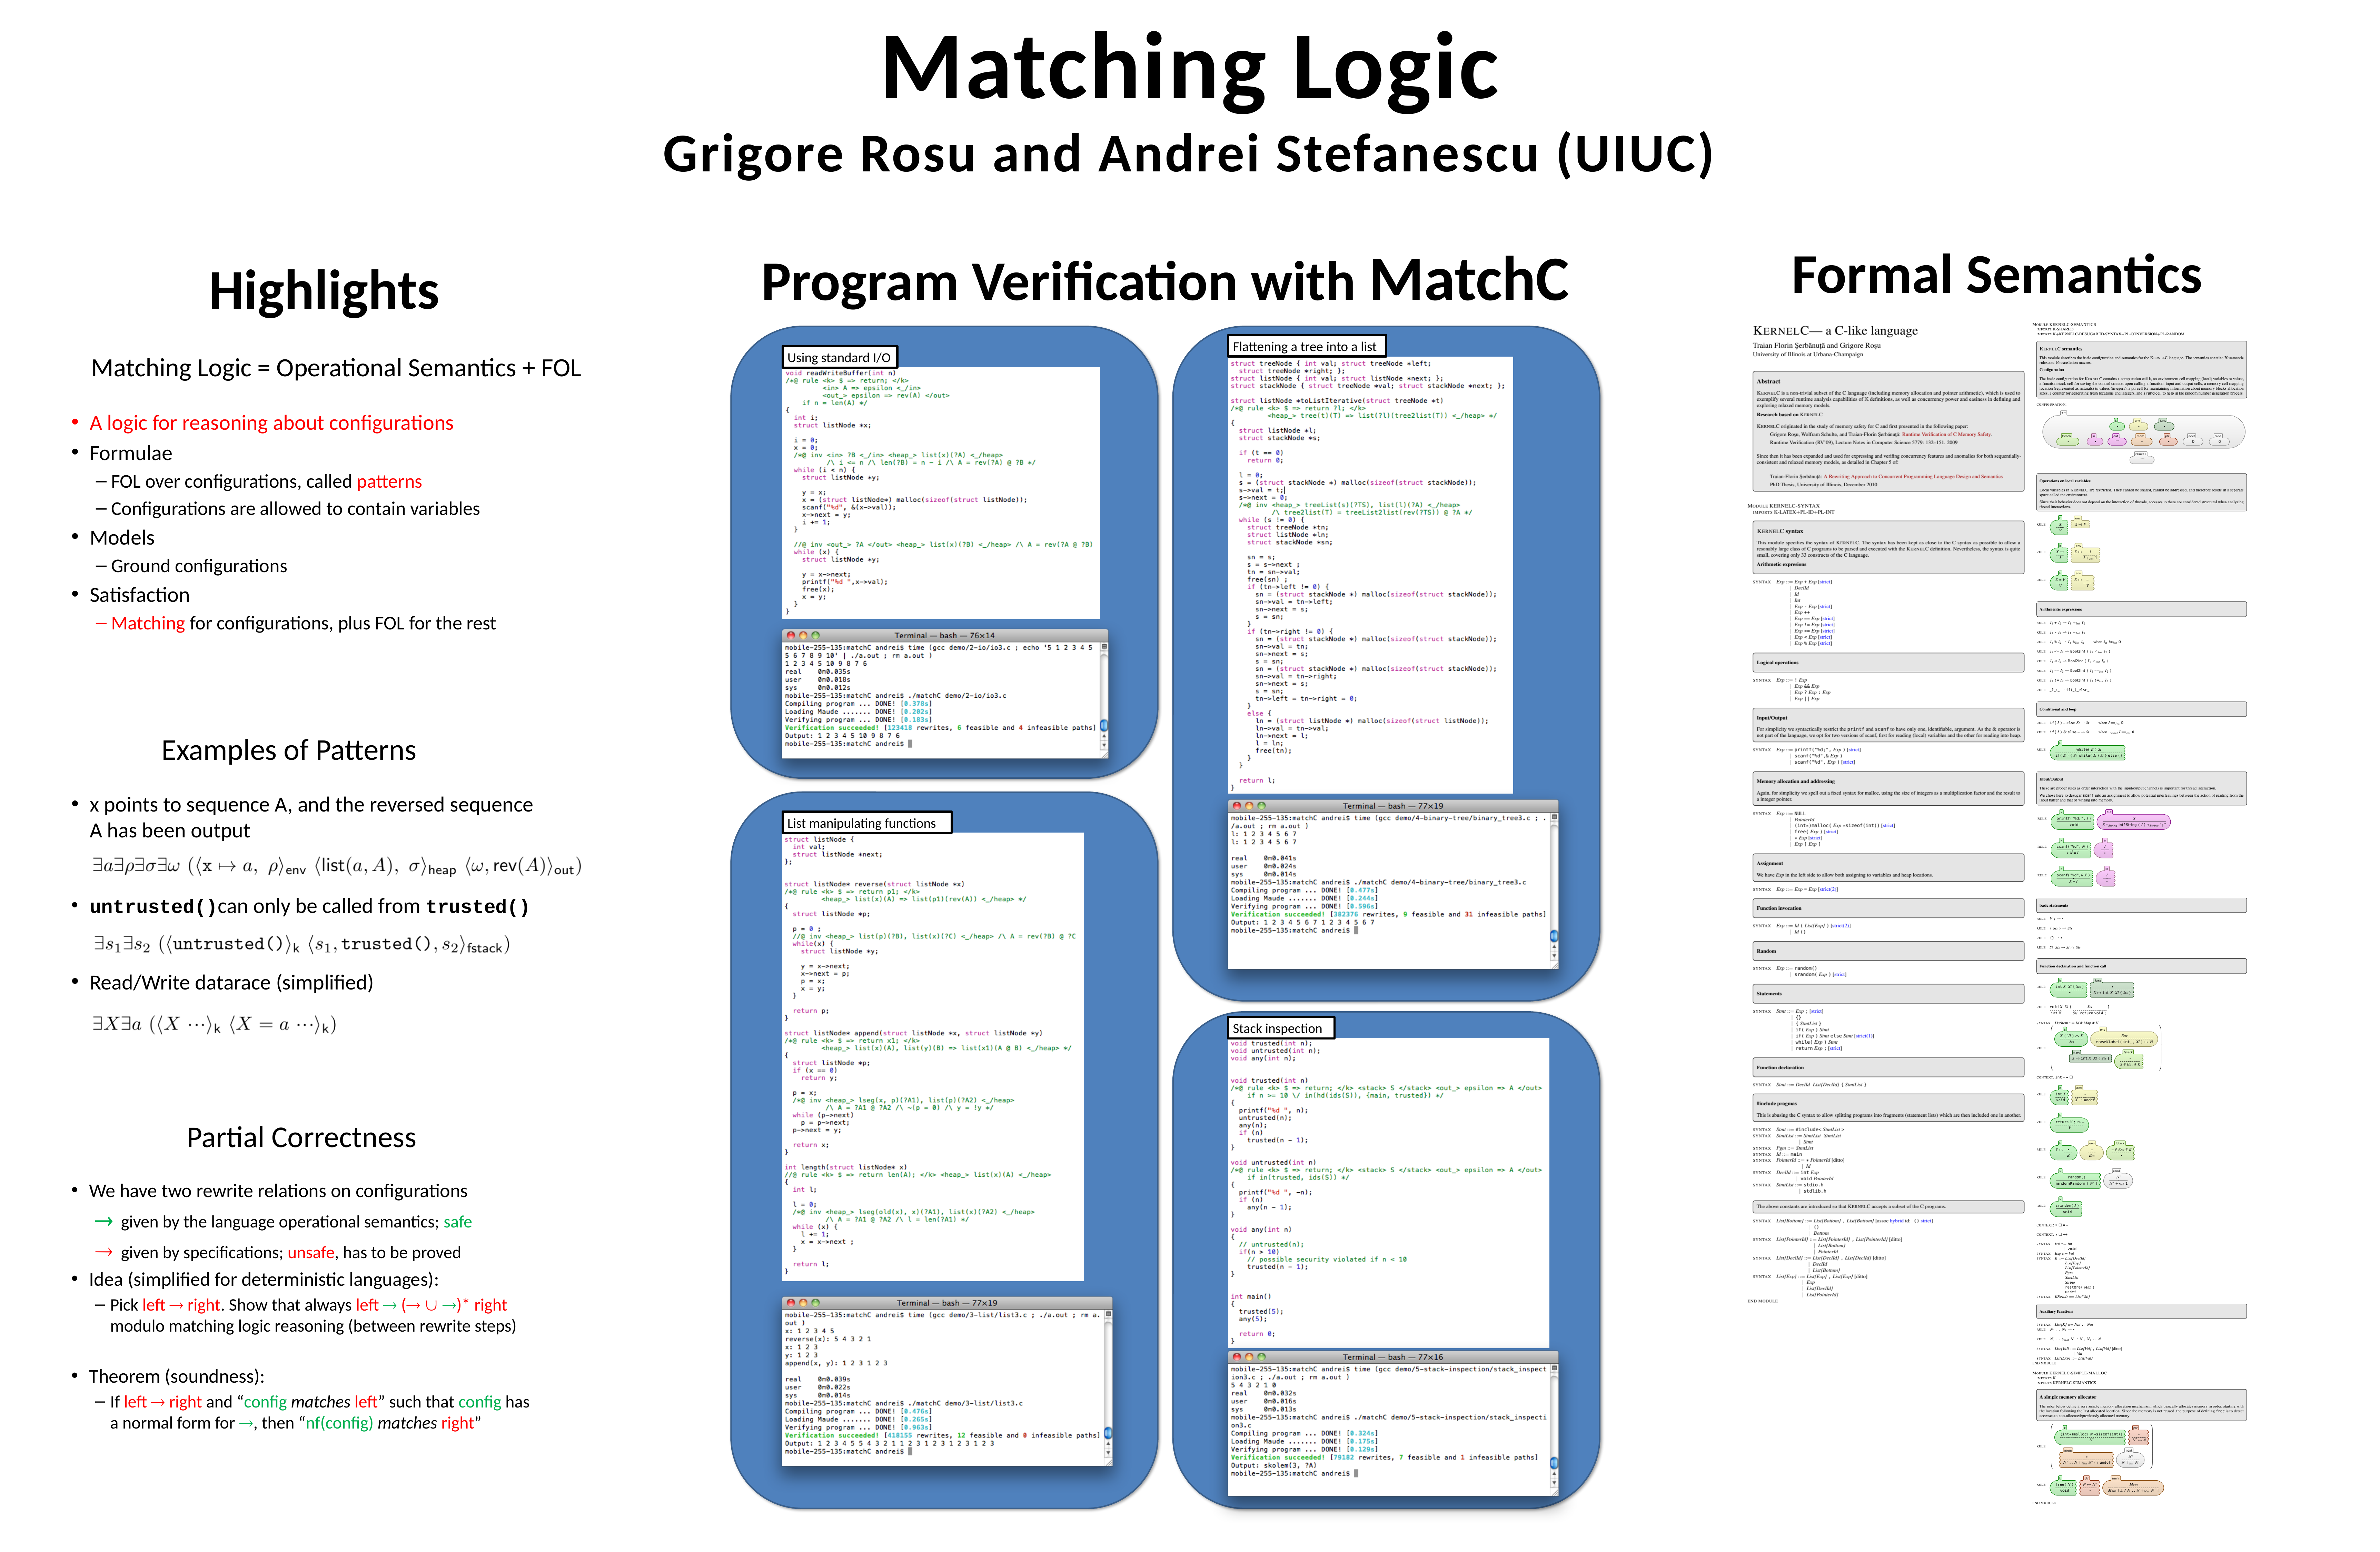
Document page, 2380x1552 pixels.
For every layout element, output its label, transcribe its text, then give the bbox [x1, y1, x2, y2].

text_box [66, 250, 607, 1438]
text_box Matching Logic Grigore Rosu and Andrei Stefanescu (UIUC) [0, 0, 2380, 267]
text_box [731, 234, 1600, 1528]
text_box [1746, 234, 2248, 1509]
